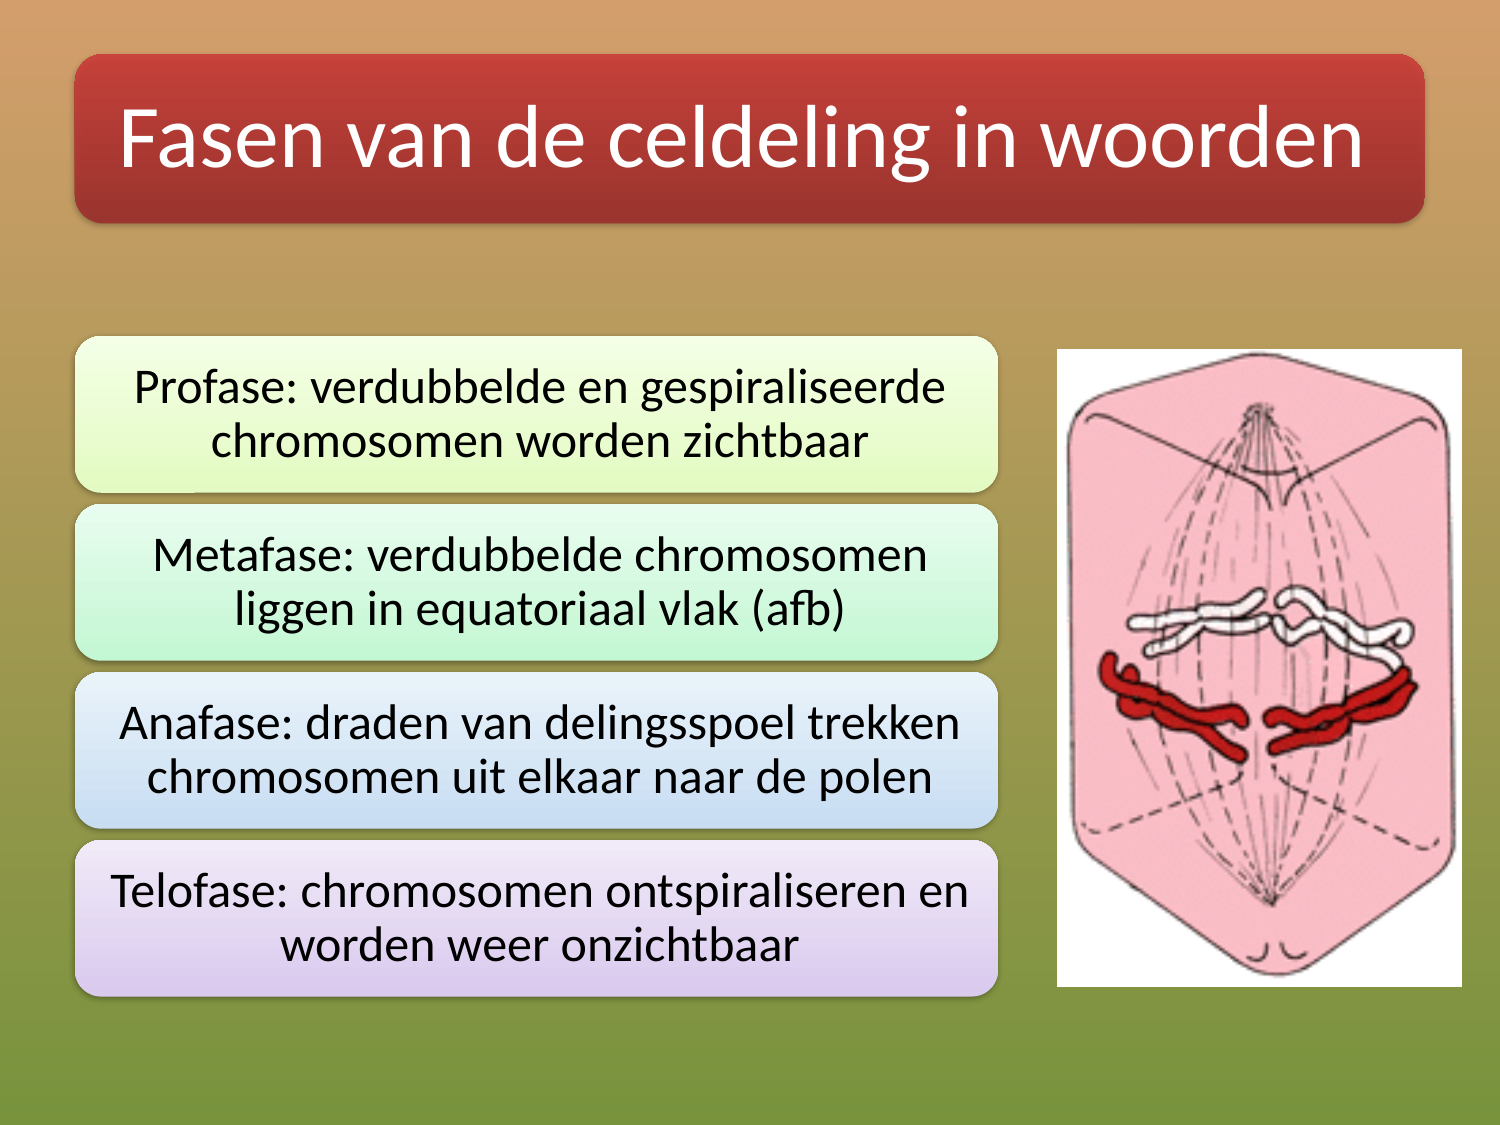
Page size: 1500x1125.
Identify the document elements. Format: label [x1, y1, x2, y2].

list [74, 262, 999, 1071]
picture [1056, 348, 1462, 988]
text_box [74, 44, 1426, 233]
